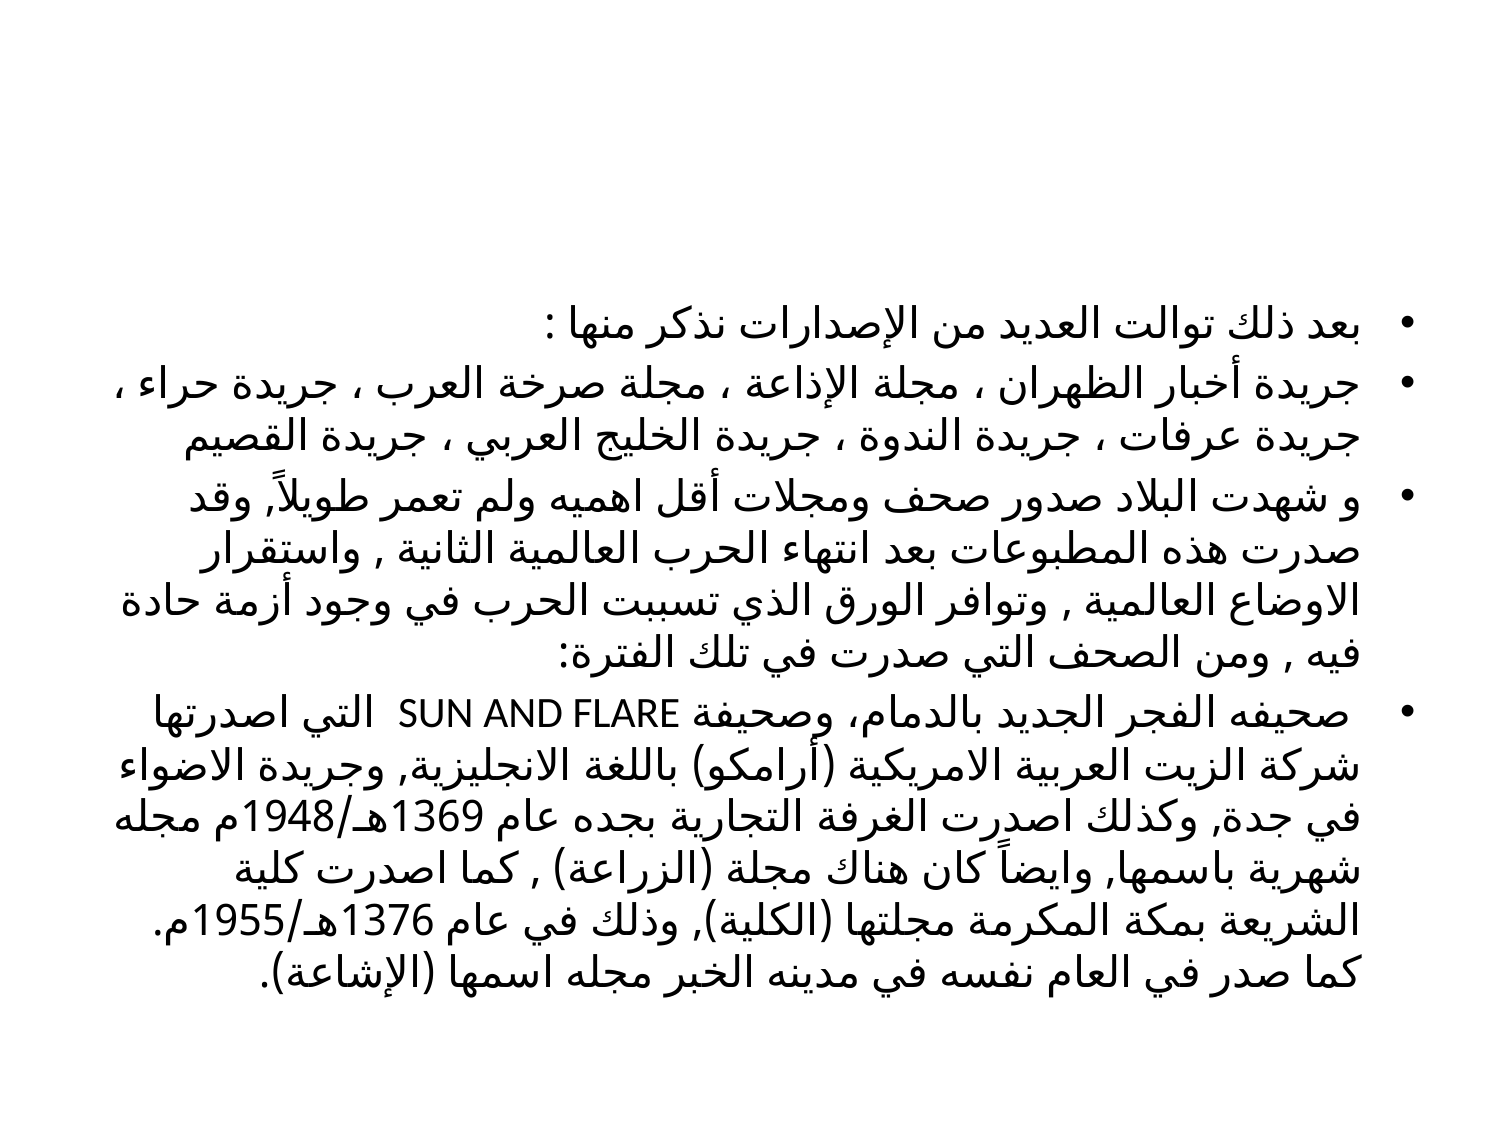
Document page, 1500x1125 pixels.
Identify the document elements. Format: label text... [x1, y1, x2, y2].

list بعد ذلك توالت العديد من الإصدارات نذكر منها : جريدة أخبار الظهران ، مجلة الإذاعة ، مجلة صرخة العرب ، جريدة حراء ، جريدة عرفات ، جريدة الندوة ، جريدة الخليج العربي ، جريدة القصيم و شهدت البلاد صدور صحف ومجلات أقل اهميه ولم تعمر طويلاً, وقد صدرت هذه المطبوعات بعد انتهاء الحرب العالمية الثانية , واستقرار الاوضاع العالمية , وتوافر الورق الذي تسببت الحرب في وجود أزمة حادة فيه , ومن الصحف التي صدرت في تلك الفترة: صحيفه الفجر الجديد بالدمام، وصحيفة SUN AND FLARE التي اصدرتها شركة الزيت العربية الامريكية (أرامكو) باللغة الانجليزية, وجريدة الاضواء في جدة, وكذلك اصدرت الغرفة التجارية بجده عام 1369هـ/1948م مجله شهرية باسمها, وايضاً كان هناك مجلة (الزراعة) , كما اصدرت كلية الشريعة بمكة المكرمة مجلتها (الكلية), وذلك في عام 1376هـ/1955م. كما صدر في العام نفسه في مدينه الخبر مجله اسمها (الإشاعة). [75, 287, 1425, 1038]
